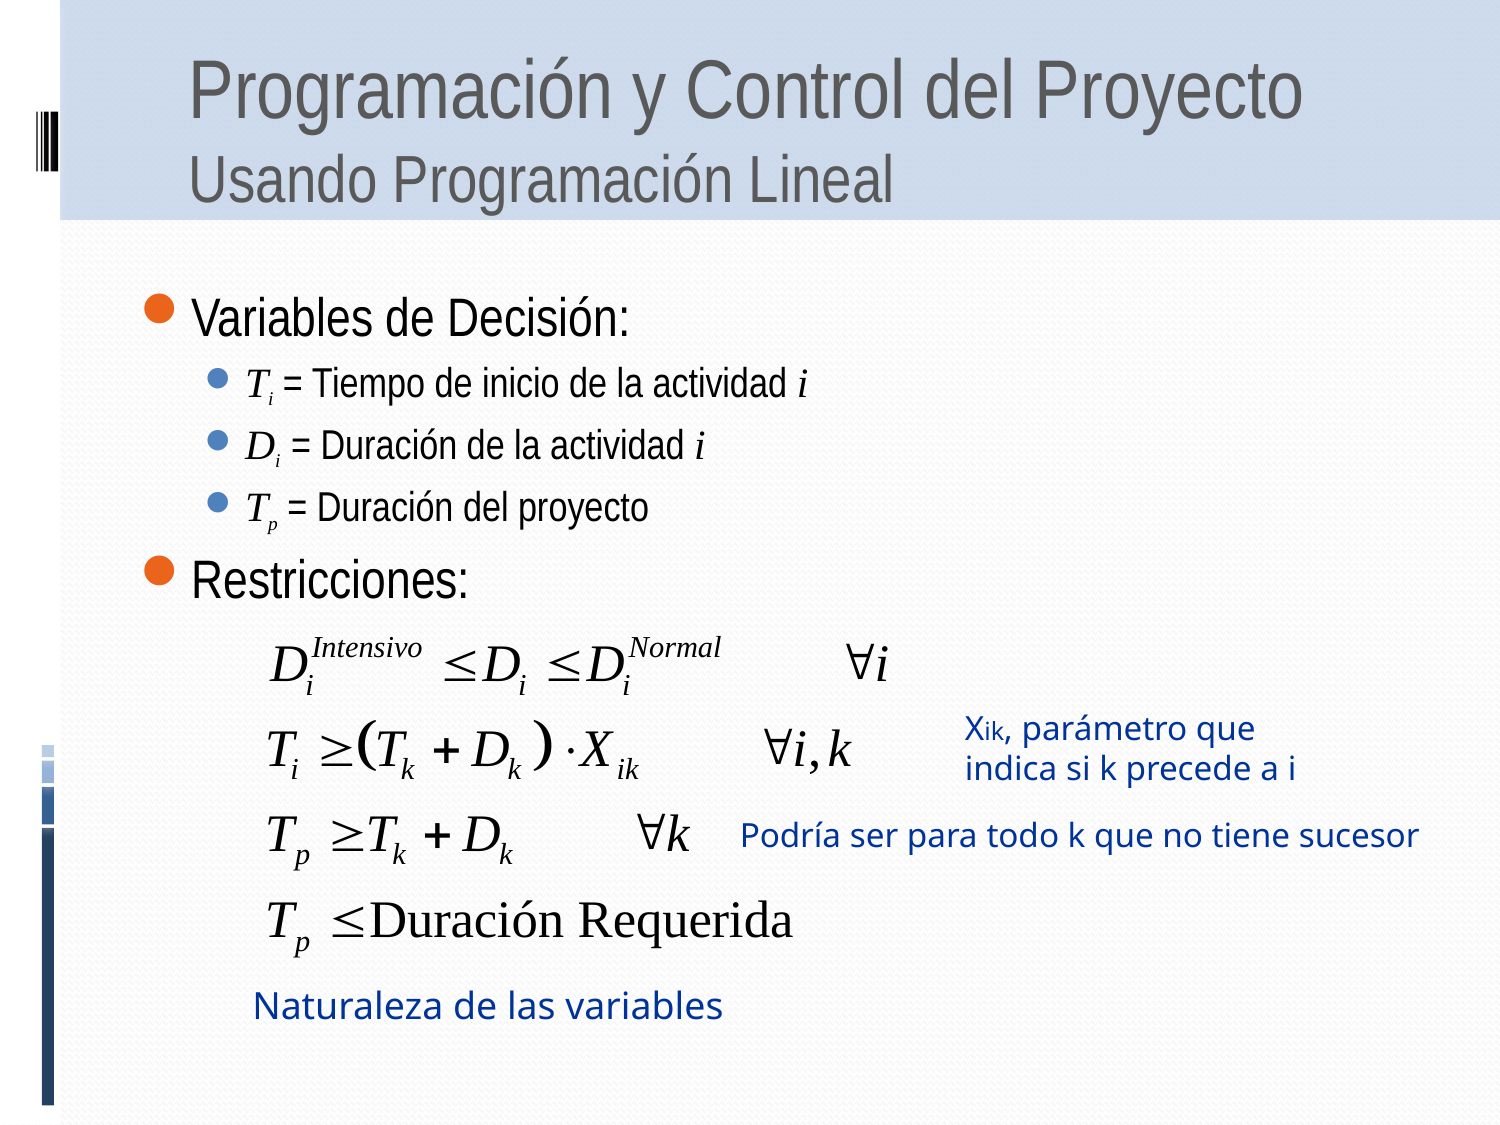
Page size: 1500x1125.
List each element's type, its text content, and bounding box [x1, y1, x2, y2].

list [260, 624, 903, 968]
title Programación y Control del Proyecto Usando Programación Lineal [188, 27, 1468, 216]
text_box Naturaleza de las variables [237, 974, 788, 1035]
text_box Xik, parámetro que indica si k precede a i [950, 699, 1353, 795]
text_box Podría ser para todo k que no tiene sucesor [907, 807, 1438, 862]
list Variables de Decisión: Ti = Tiempo de inicio de la actividad i Di = Duración de la actividad i Tp = Duración del proyecto Restricciones: [124, 274, 1413, 1007]
